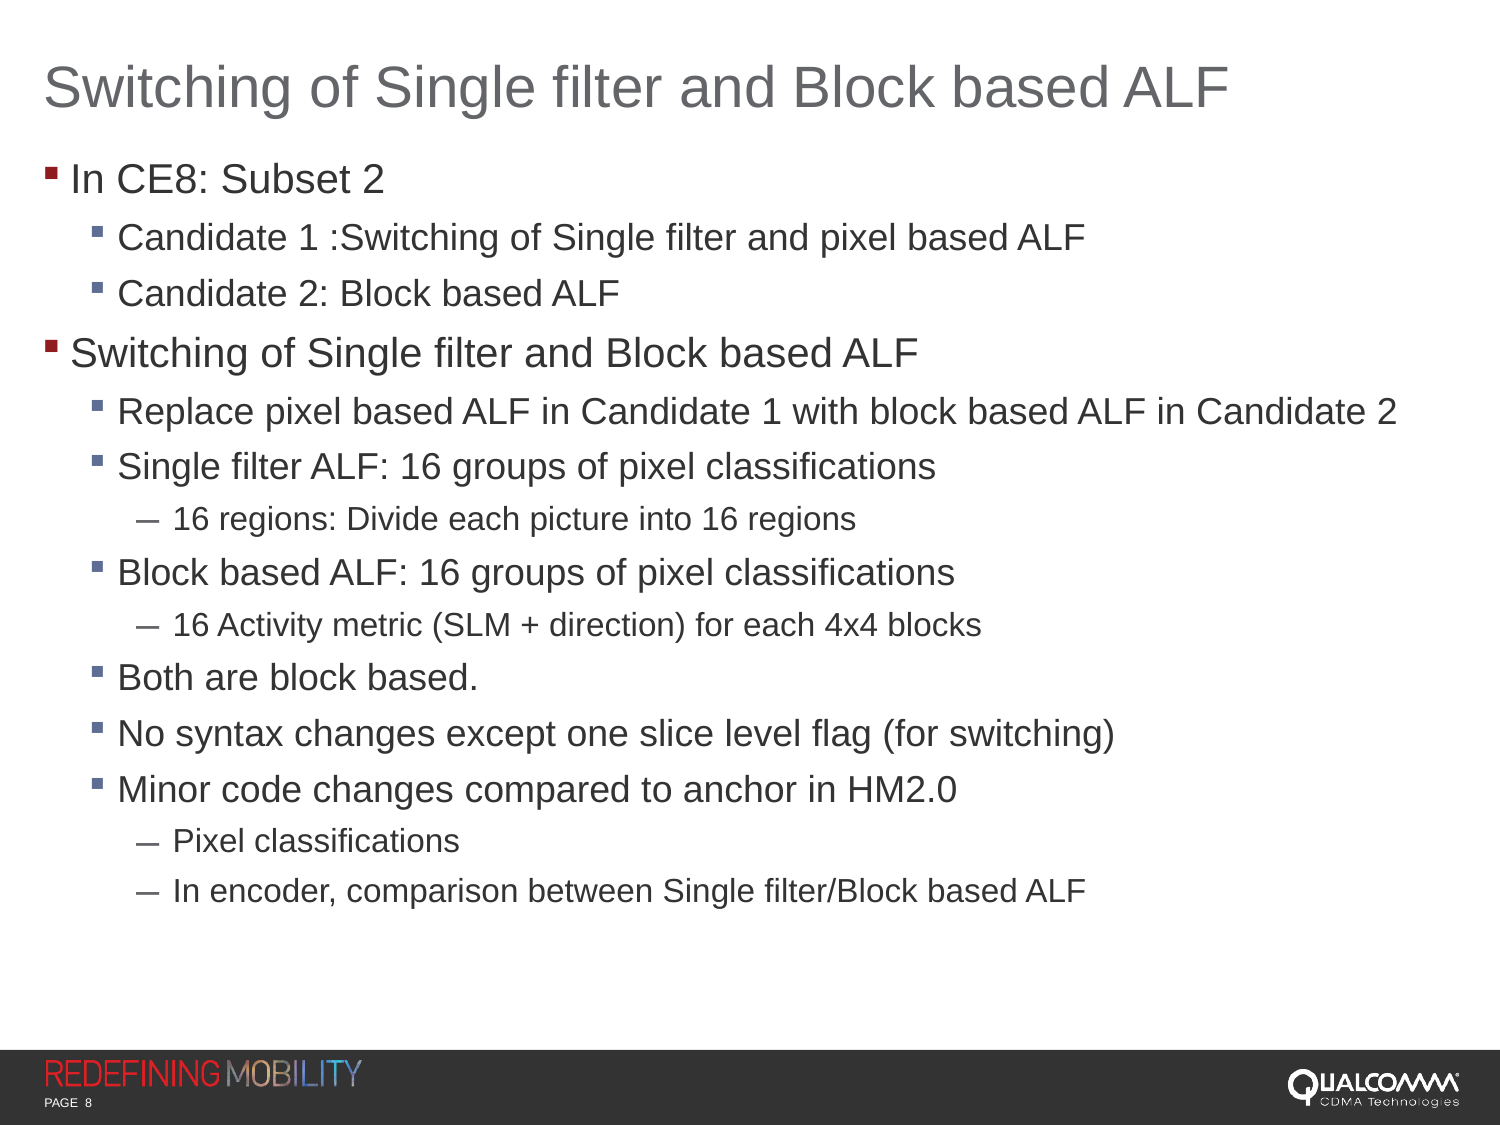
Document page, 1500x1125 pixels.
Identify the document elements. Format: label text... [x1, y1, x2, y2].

title Switching of Single filter and Block based ALF [28, 44, 1462, 138]
picture [1278, 1058, 1478, 1114]
list In CE8: Subset 2 Candidate 1 :Switching of Single filter and pixel based ALF Candidate 2: Block based ALF Switching of Single filter and Block based ALF Replace pixel based ALF in Candidate 1 with block based ALF in Candidate 2 Single filter ALF: 16 groups of pixel classifications 16 regions: Divide each picture into 16 regions Block based ALF: 16 groups of pixel classifications 16 Activity metric (SLM + direction) for each 4x4 blocks Both are block based. No syntax changes except one slice level flag (for switching) Minor code changes compared to anchor in HM2.0 Pixel classifications In encoder, comparison between Single filter/Block based ALF [26, 148, 1457, 1021]
picture [30, 1048, 372, 1099]
